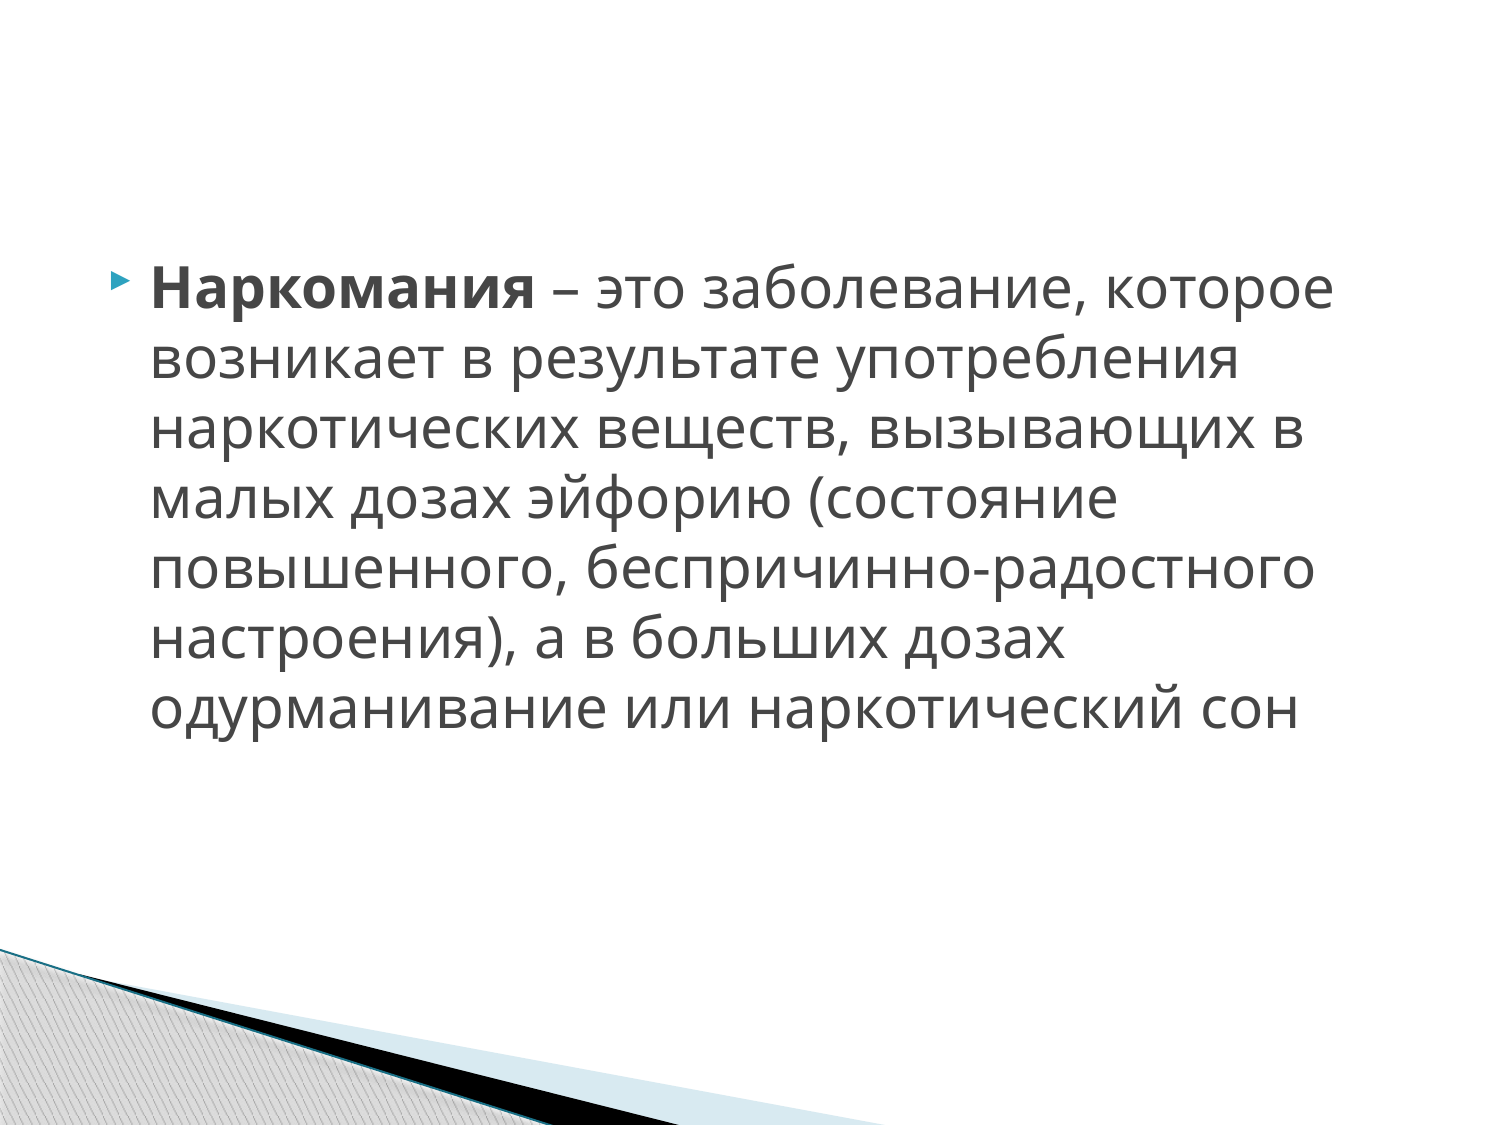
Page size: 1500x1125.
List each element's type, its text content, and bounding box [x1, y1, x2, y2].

list Наркомания – это заболевание, которое возникает в результате употребления наркотических веществ, вызывающих в малых дозах эйфорию (состояние повышенного, беспричинно-радостного настроения), а в больших дозах одурманивание или наркотический сон [75, 243, 1425, 986]
